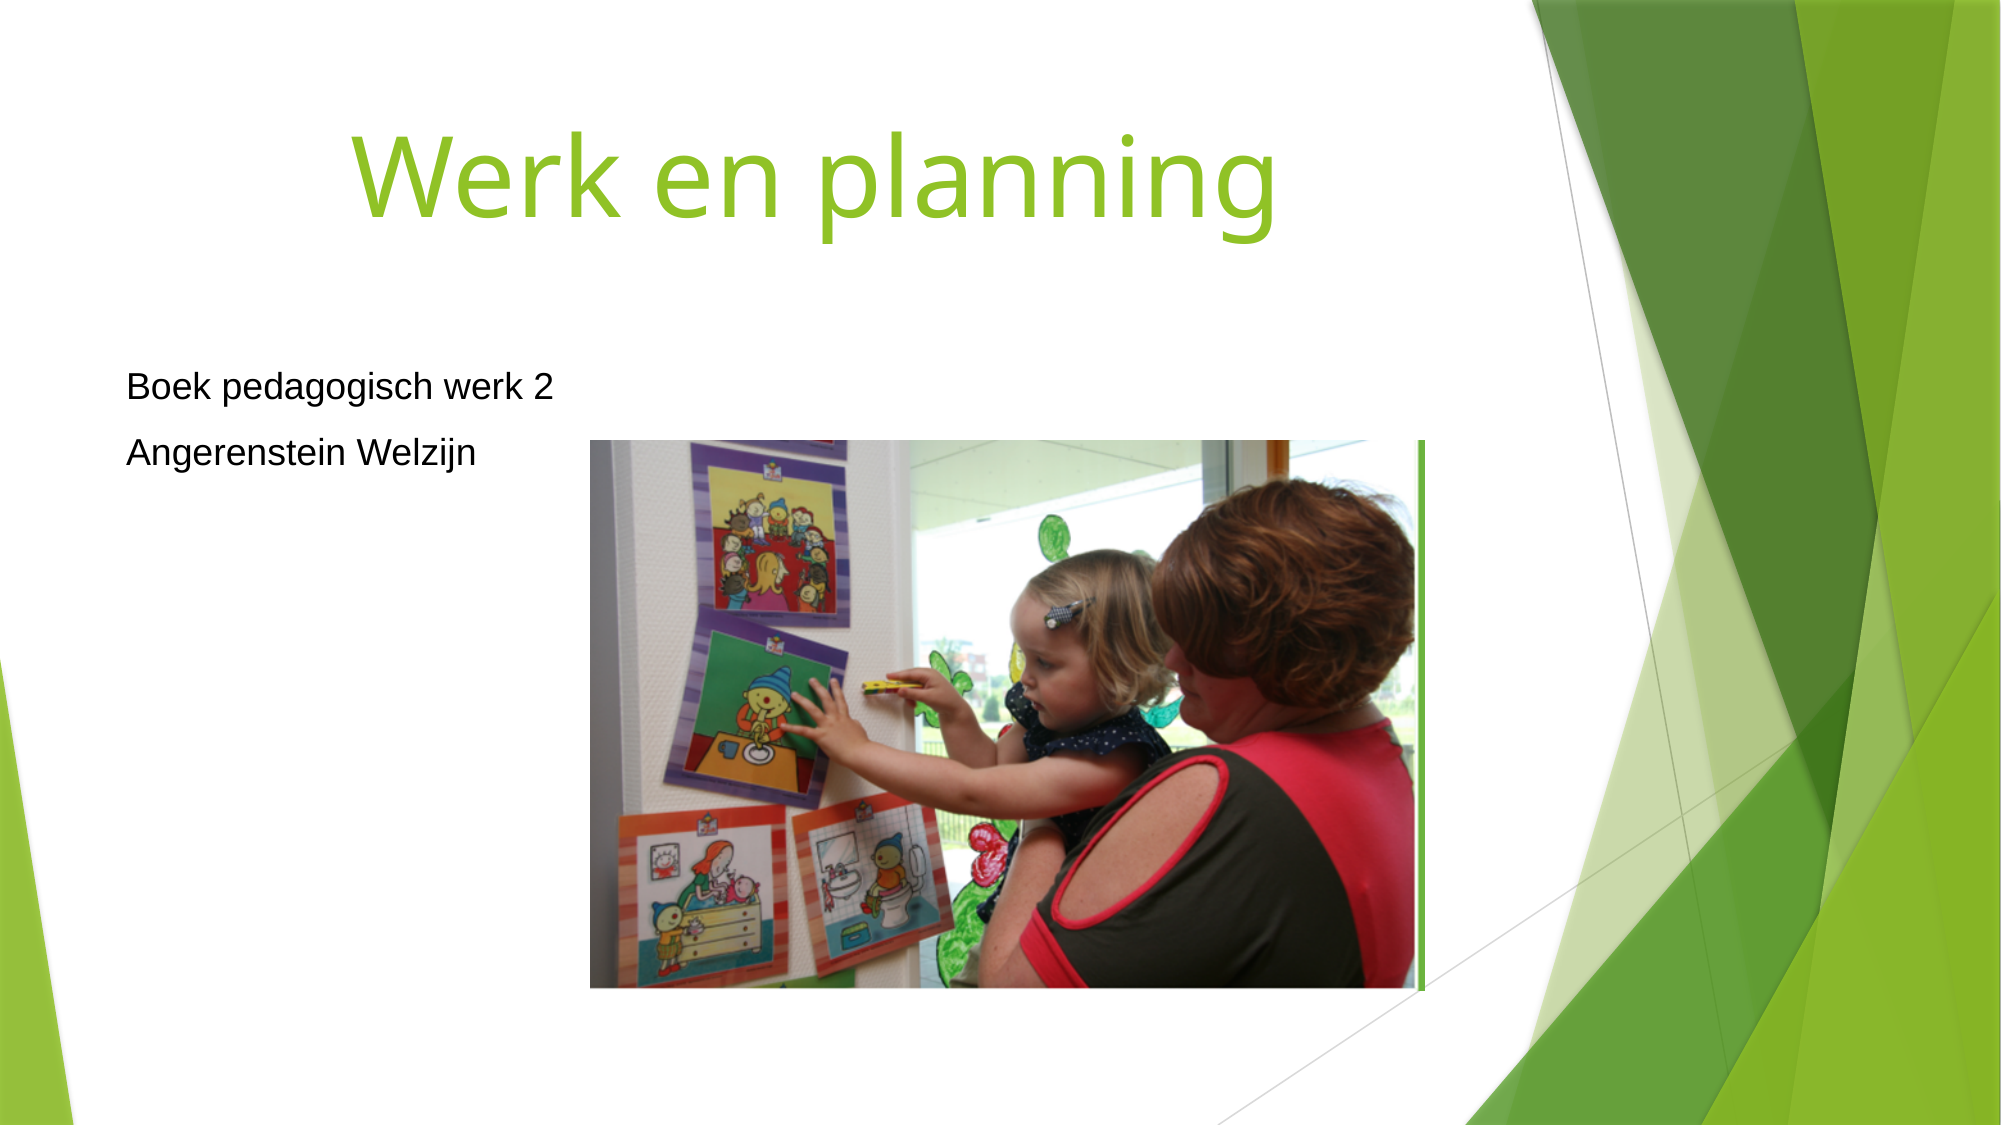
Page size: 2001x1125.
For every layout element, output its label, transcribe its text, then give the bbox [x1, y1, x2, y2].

list Boek pedagogisch werk 2 Angerenstein Welzijn [111, 354, 1522, 992]
picture [590, 440, 1425, 992]
title Werk en planning [111, 97, 1522, 315]
